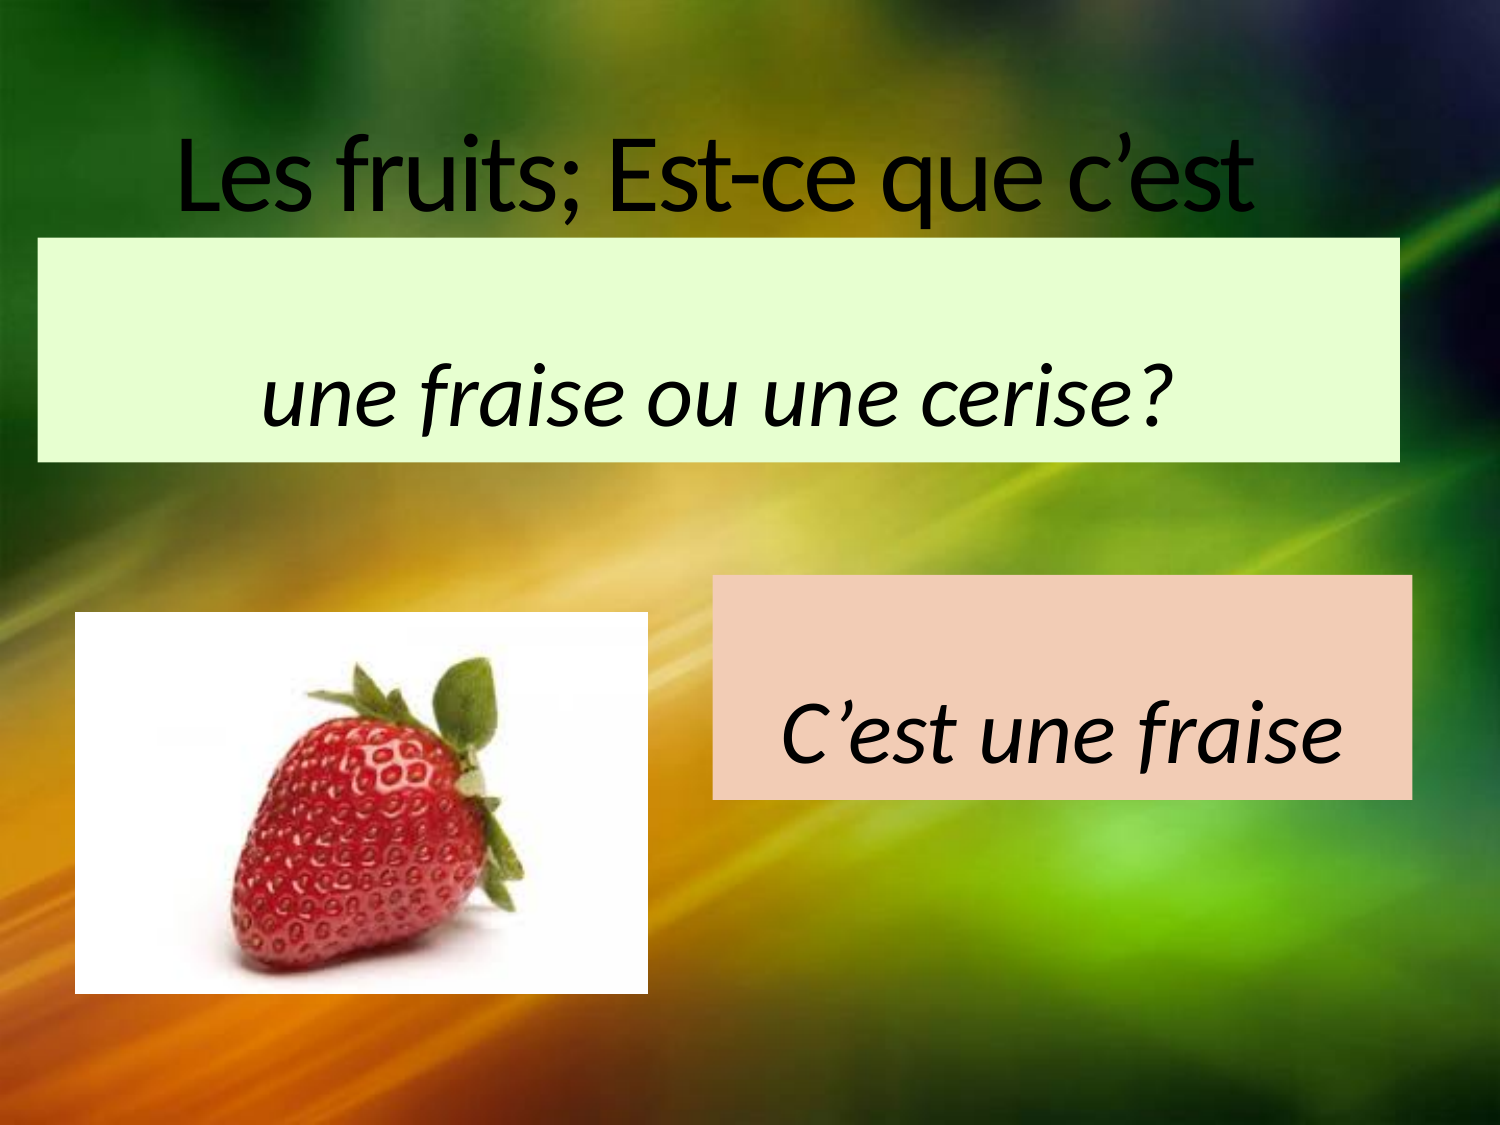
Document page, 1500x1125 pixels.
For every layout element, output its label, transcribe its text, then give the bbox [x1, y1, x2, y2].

text_box C’est une fraise [712, 574, 1413, 800]
title Les fruits; Est-ce que c’est [174, 50, 1331, 237]
picture [0, 0, 1500, 1125]
subtitle une fraise ou une cerise? [37, 237, 1400, 463]
